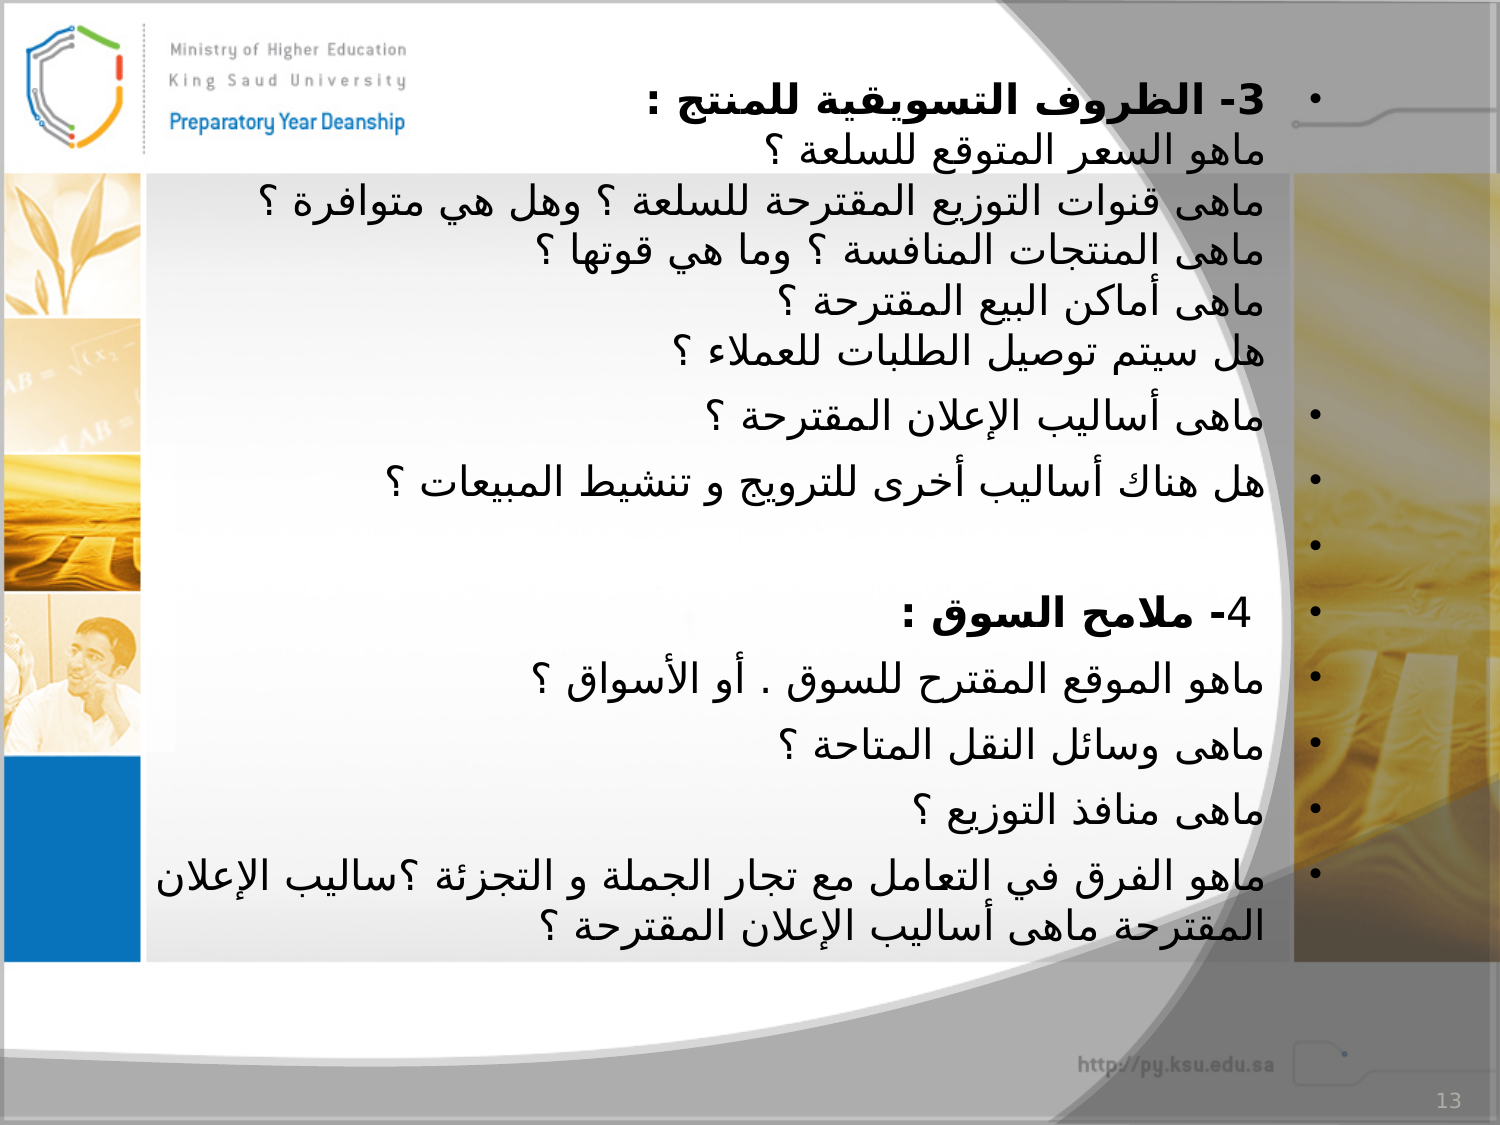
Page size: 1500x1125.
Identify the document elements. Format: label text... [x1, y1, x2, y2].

list 3- الظروف التسويقية للمنتج : ماهو السعر المتوقع للسلعة ؟ ماهى قنوات التوزيع المقترحة للسلعة ؟ وهل هي متوافرة ؟ ماهى المنتجات المنافسة ؟ وما هي قوتها ؟ ماهى أماكن البيع المقترحة ؟ هل سيتم توصيل الطلبات للعملاء ؟ ماهى أساليب الإعلان المقترحة ؟ هل هناك أساليب أخرى للترويج و تنشيط المبيعات ؟ 4- ملامح السوق : ماهو الموقع المقترح للسوق . أو الأسواق ؟ ماهى وسائل النقل المتاحة ؟ ماهى منافذ التوزيع ؟ ماهو الفرق في التعامل مع تجار الجملة و التجزئة ؟ساليب الإعلان المقترحة ماهى أساليب الإعلان المقترحة ؟ [0, 0, 1338, 1113]
slide_number 13 [1337, 1052, 1463, 1113]
